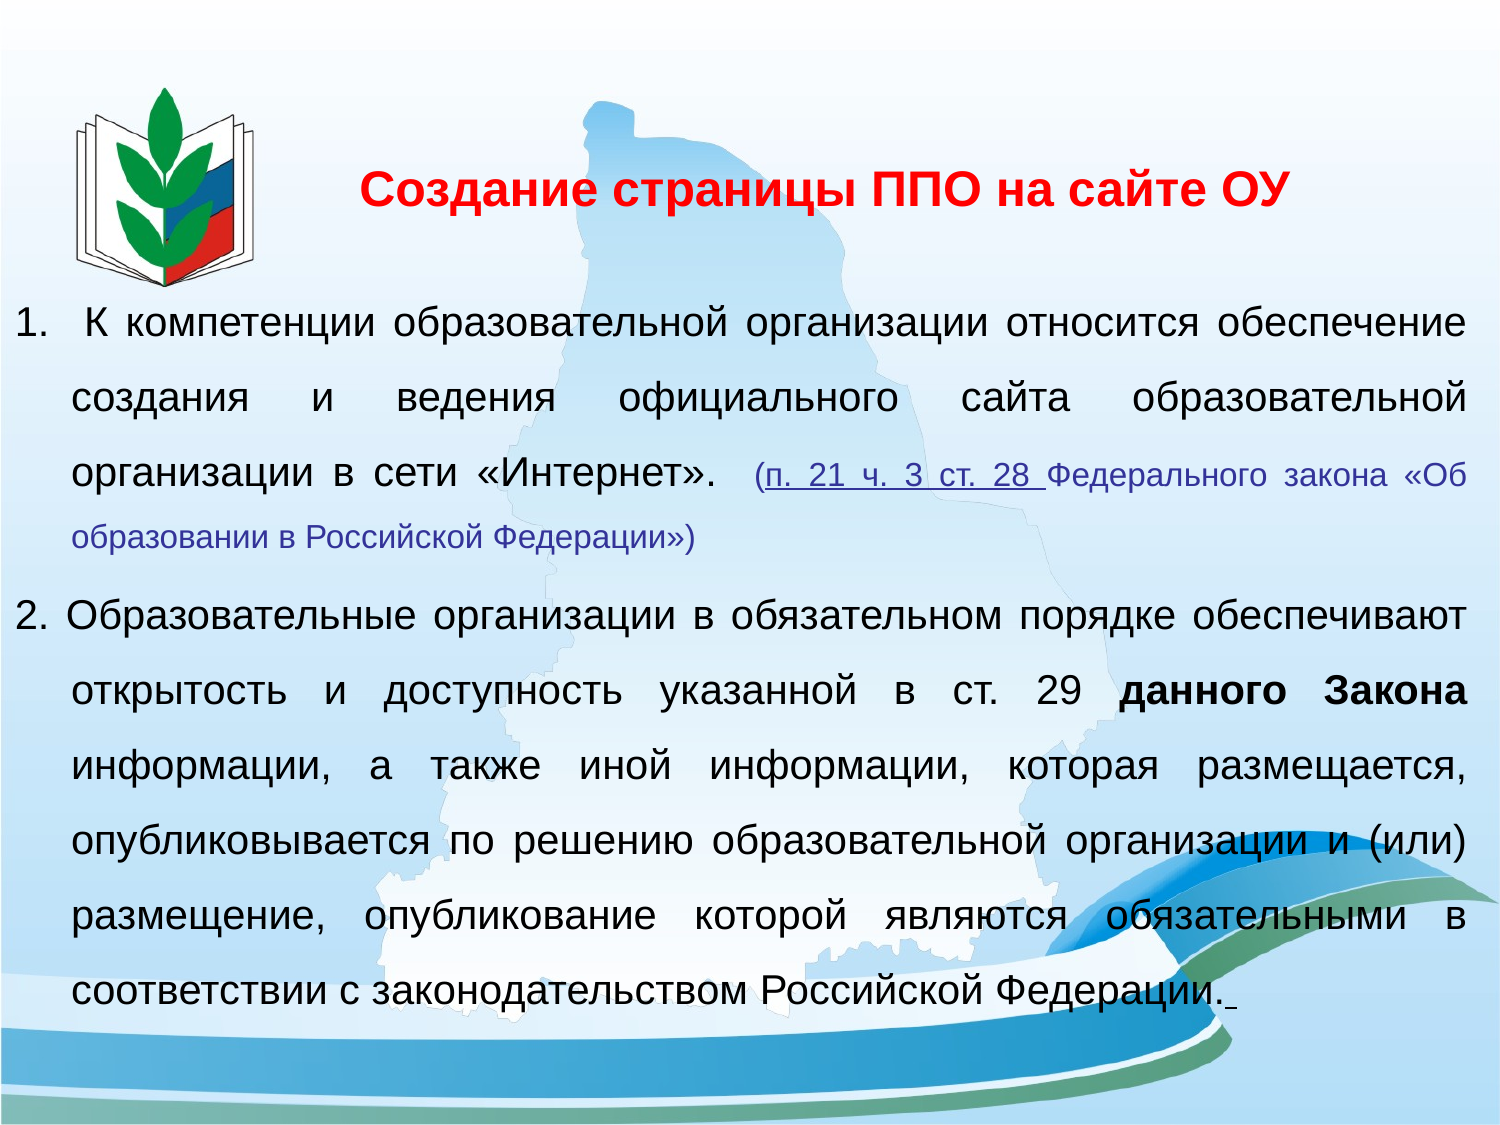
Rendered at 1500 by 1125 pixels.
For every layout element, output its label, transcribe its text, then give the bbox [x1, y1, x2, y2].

list 1. К компетенции образовательной организации относится обеспечение создания и ведения официального сайта образовательной организации в сети «Интернет». (п. 21 ч. 3 ст. 28 Федерального закона «Об образовании в Российской Федерации») 2. Образовательные организации в обязательном порядке обеспечивают открытость и доступность указанной в ст. 29 данного Закона информации, а также иной информации, которая размещается, опубликовывается по решению образовательной организации и (или) размещение, опубликование которой являются обязательными в соответствии с законодательством Российской Федерации. [0, 262, 1483, 1125]
picture [0, 0, 1500, 1125]
title Создание страницы ППО на сайте ОУ [150, 149, 1500, 232]
